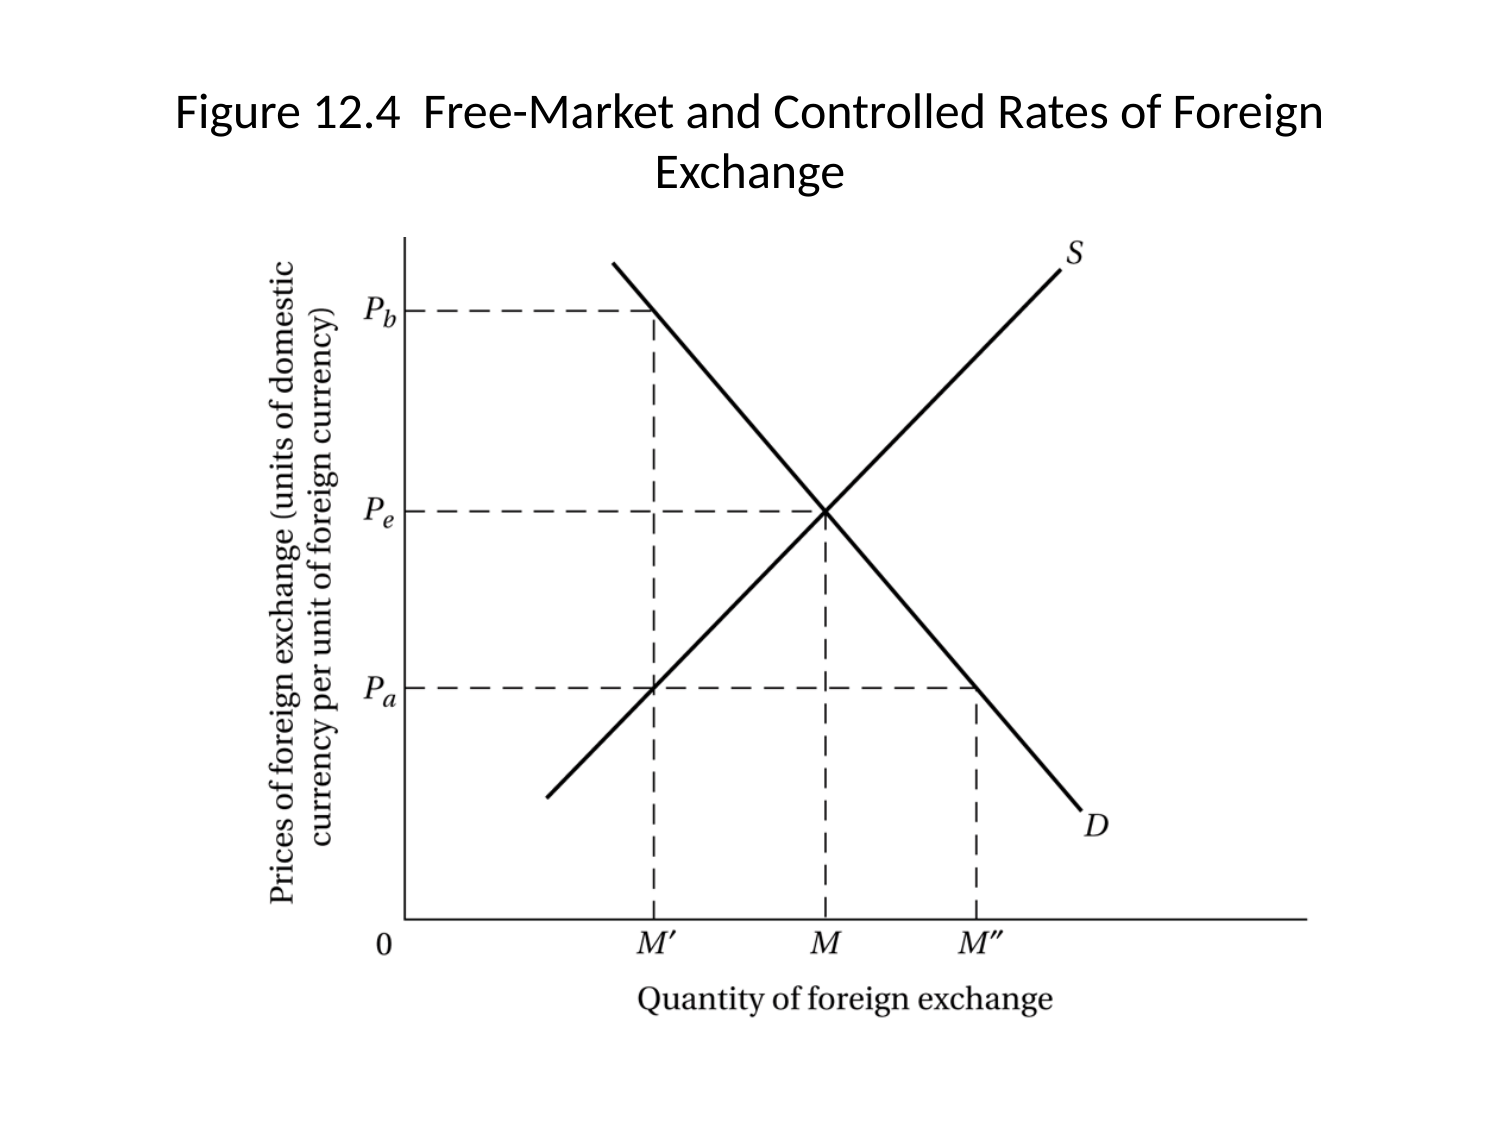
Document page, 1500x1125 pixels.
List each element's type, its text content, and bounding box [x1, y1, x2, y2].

title Figure 12.4 Free-Market and Controlled Rates of Foreign Exchange [75, 45, 1425, 233]
picture [262, 237, 1312, 1021]
